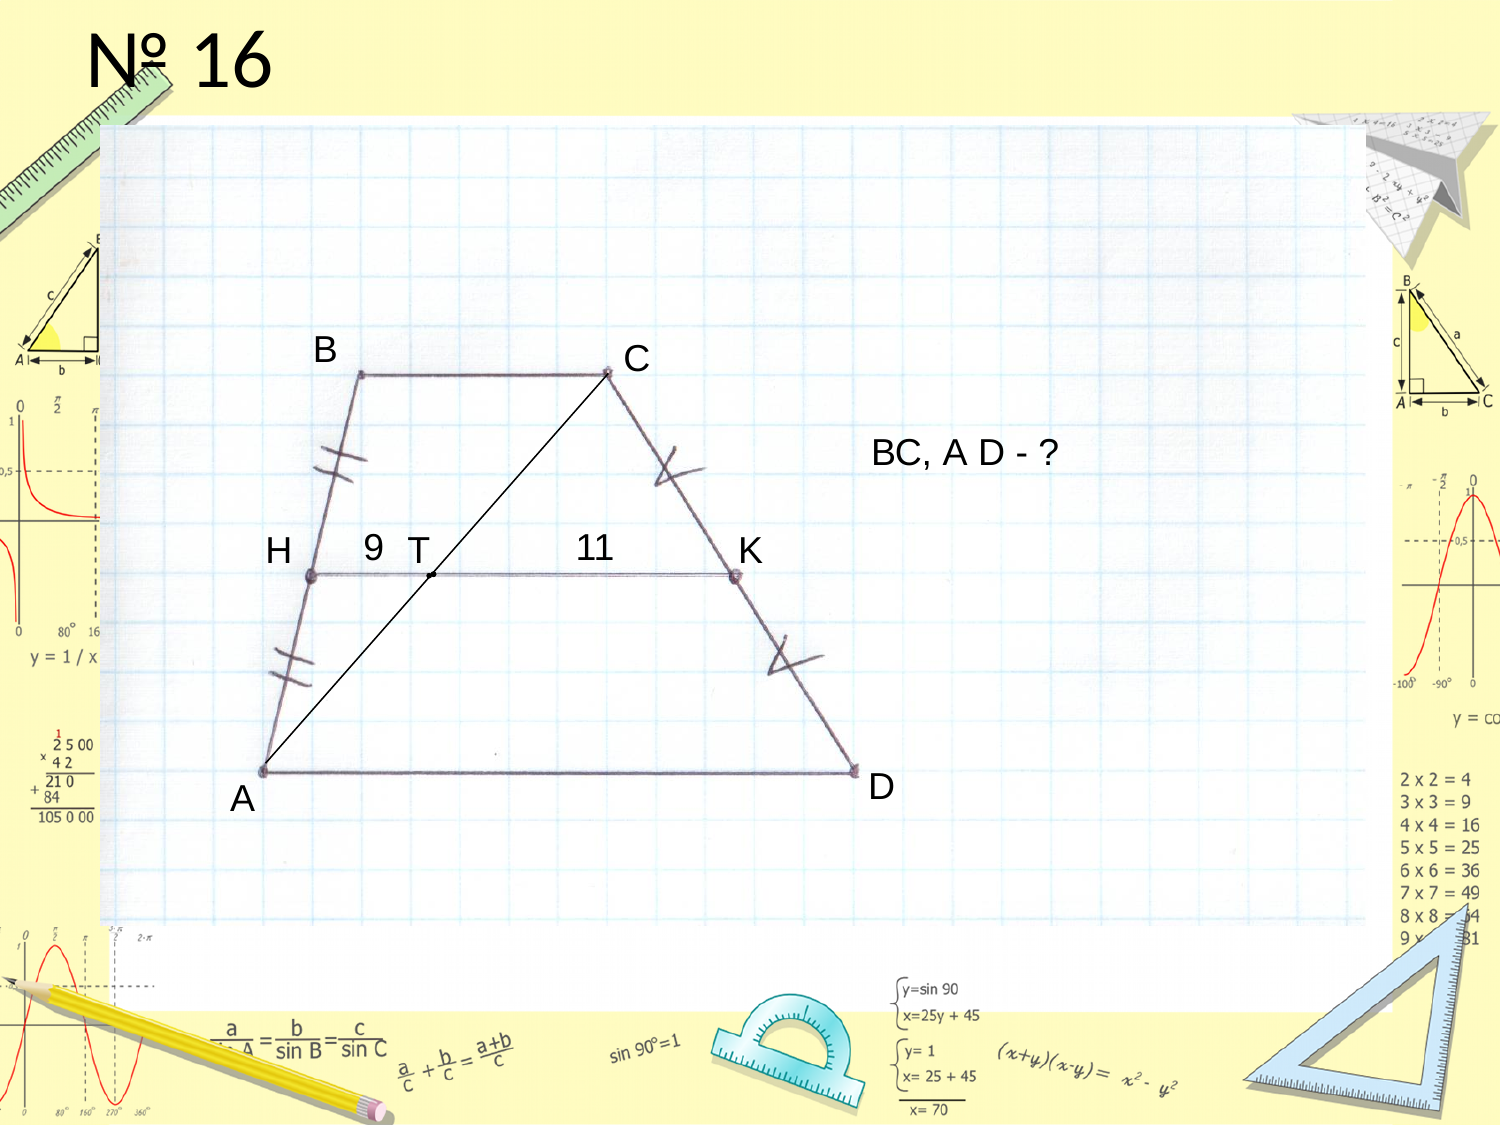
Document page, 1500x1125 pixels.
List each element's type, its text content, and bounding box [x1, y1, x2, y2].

picture [0, 0, 1500, 1125]
title № 16 [70, 0, 1421, 108]
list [100, 125, 1367, 926]
